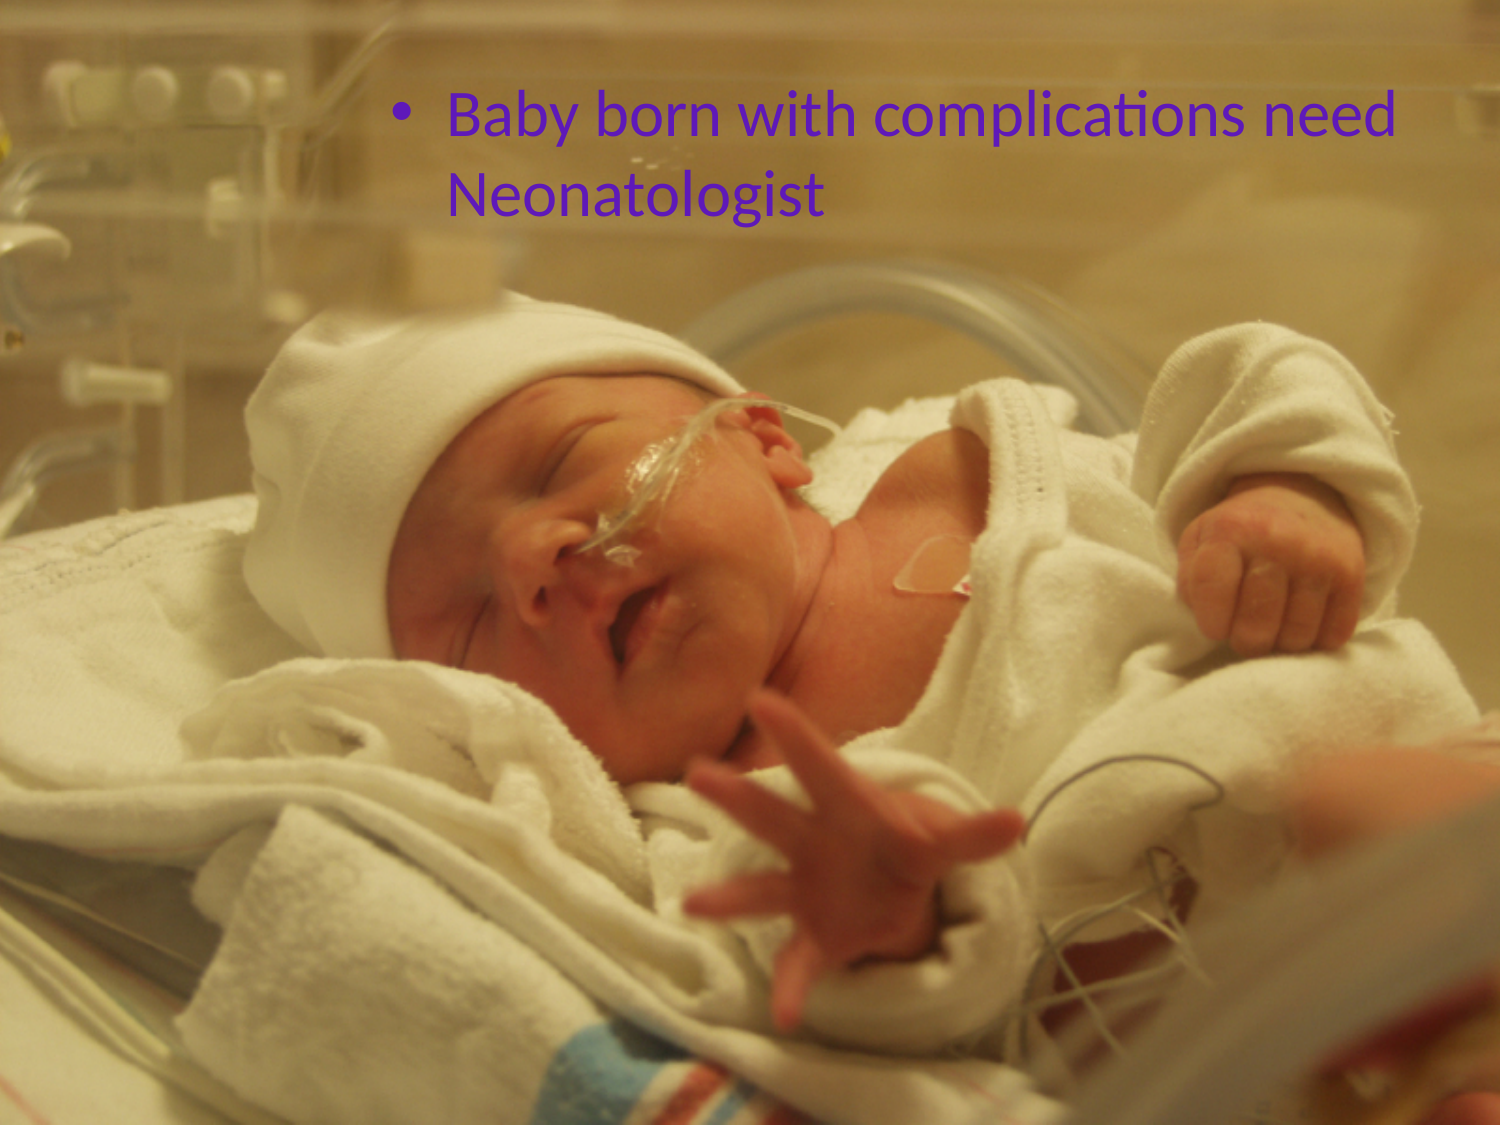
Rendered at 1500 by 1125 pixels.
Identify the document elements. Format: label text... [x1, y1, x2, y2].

list Baby born with complications need Neonatologist [375, 62, 1475, 275]
picture [0, 0, 1500, 1125]
